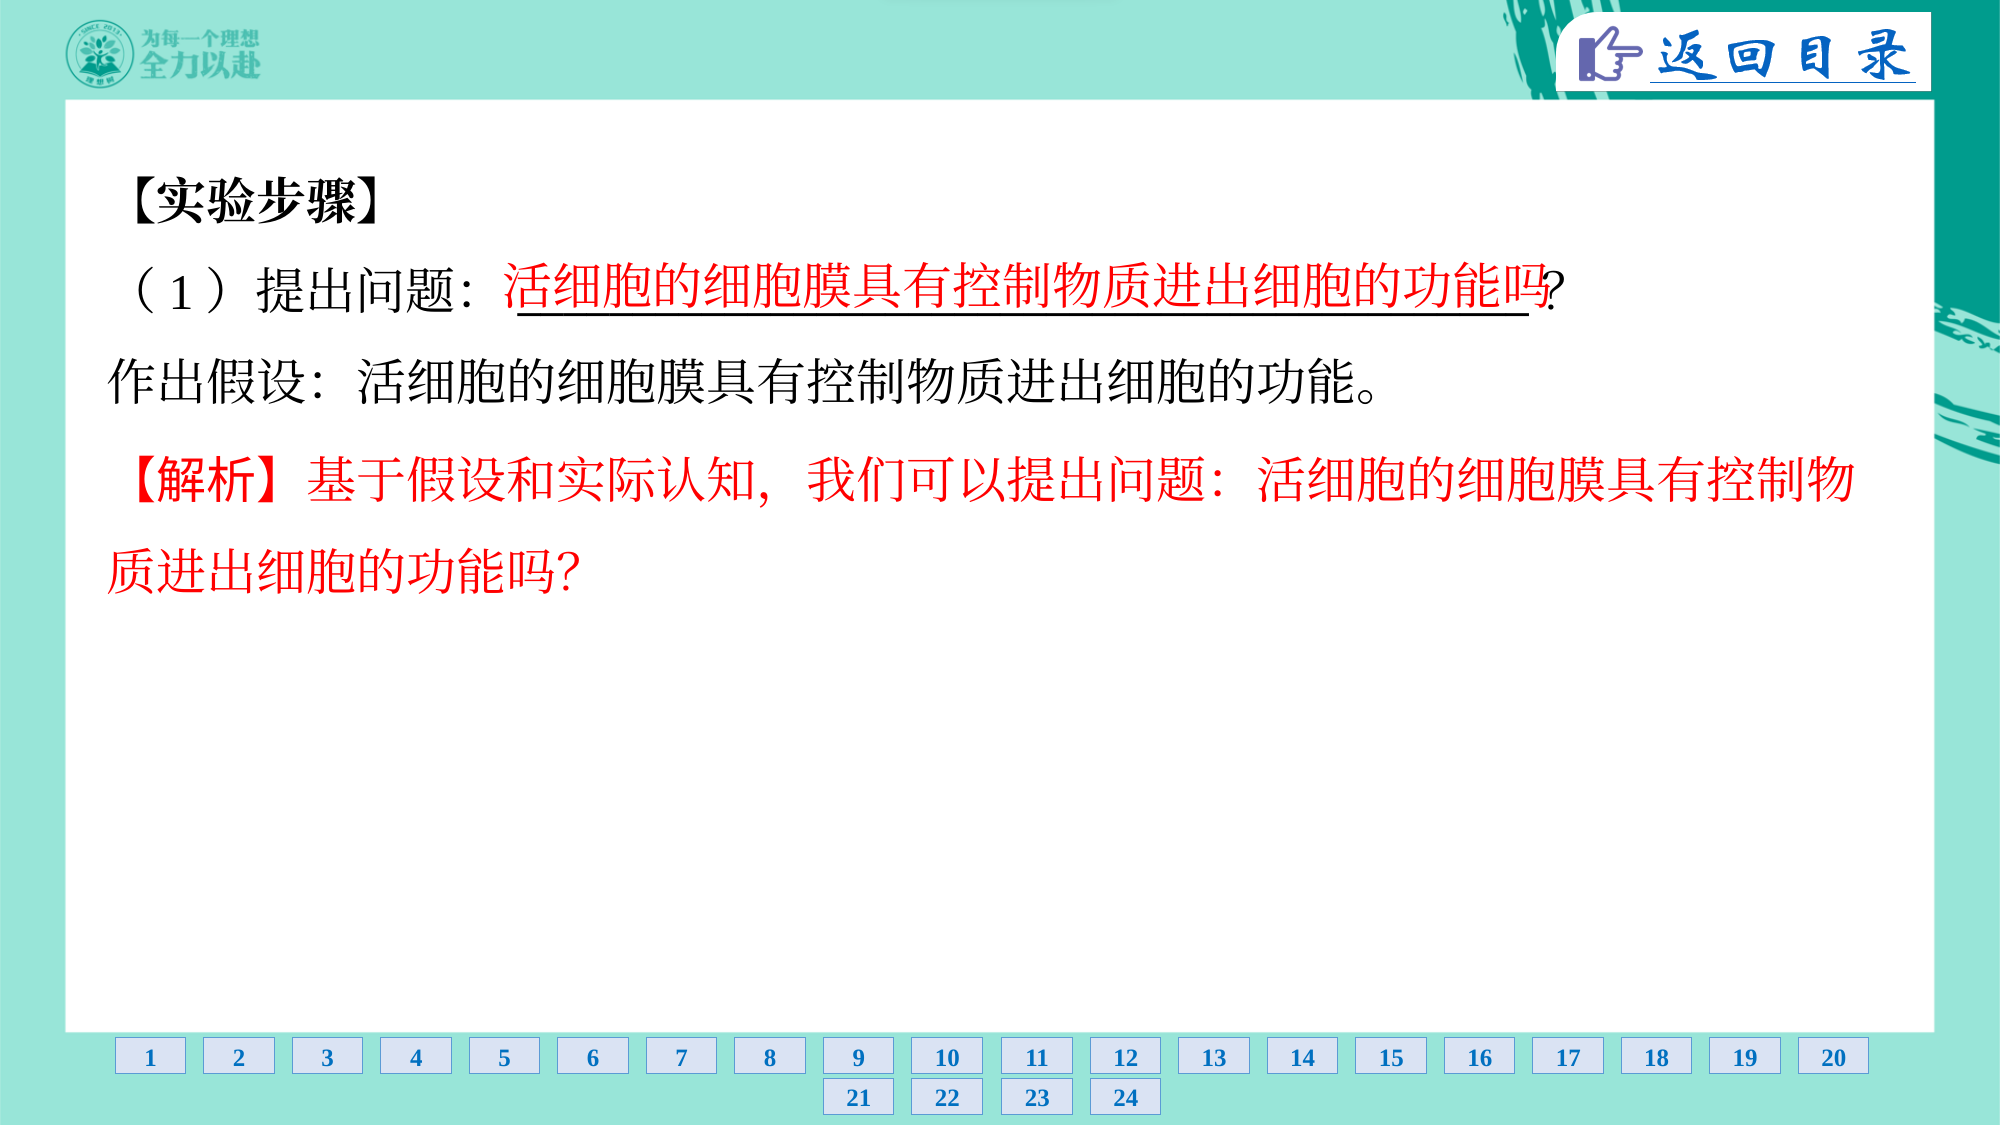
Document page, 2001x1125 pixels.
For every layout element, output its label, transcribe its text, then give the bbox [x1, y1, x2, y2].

picture [0, 0, 2000, 1125]
text_box 活细胞的细胞膜具有控制物质进出细胞的功能吗 [484, 222, 1571, 315]
text_box 【解析】基于假设和实际认知，我们可以提出问题：活细胞的细胞膜具有控制物 质进出细胞的功能吗？ [106, 417, 1895, 601]
text_box 【实验步骤】 [106, 141, 1895, 227]
text_box （1）提出问题：____________________________________________？ 作出假设：活细胞的细胞膜具有控制物质进出细胞的功能。 [106, 227, 1895, 411]
